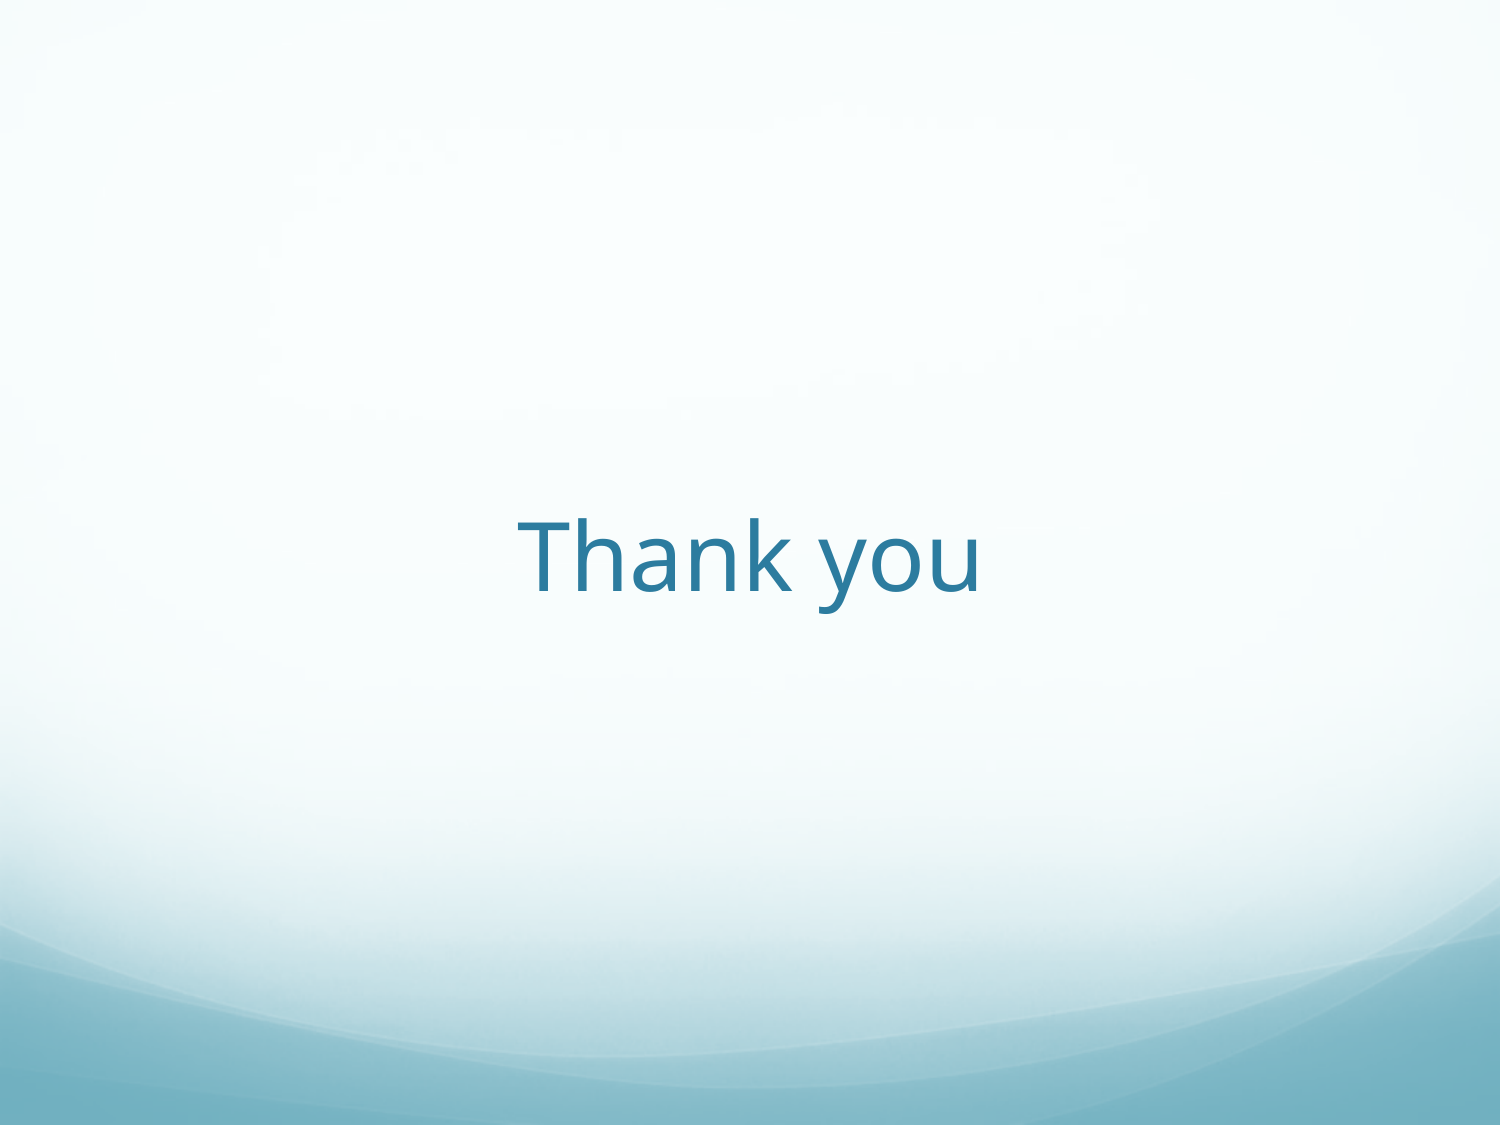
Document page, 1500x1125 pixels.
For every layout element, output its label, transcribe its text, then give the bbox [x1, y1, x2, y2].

title Thank you [90, 394, 1412, 618]
